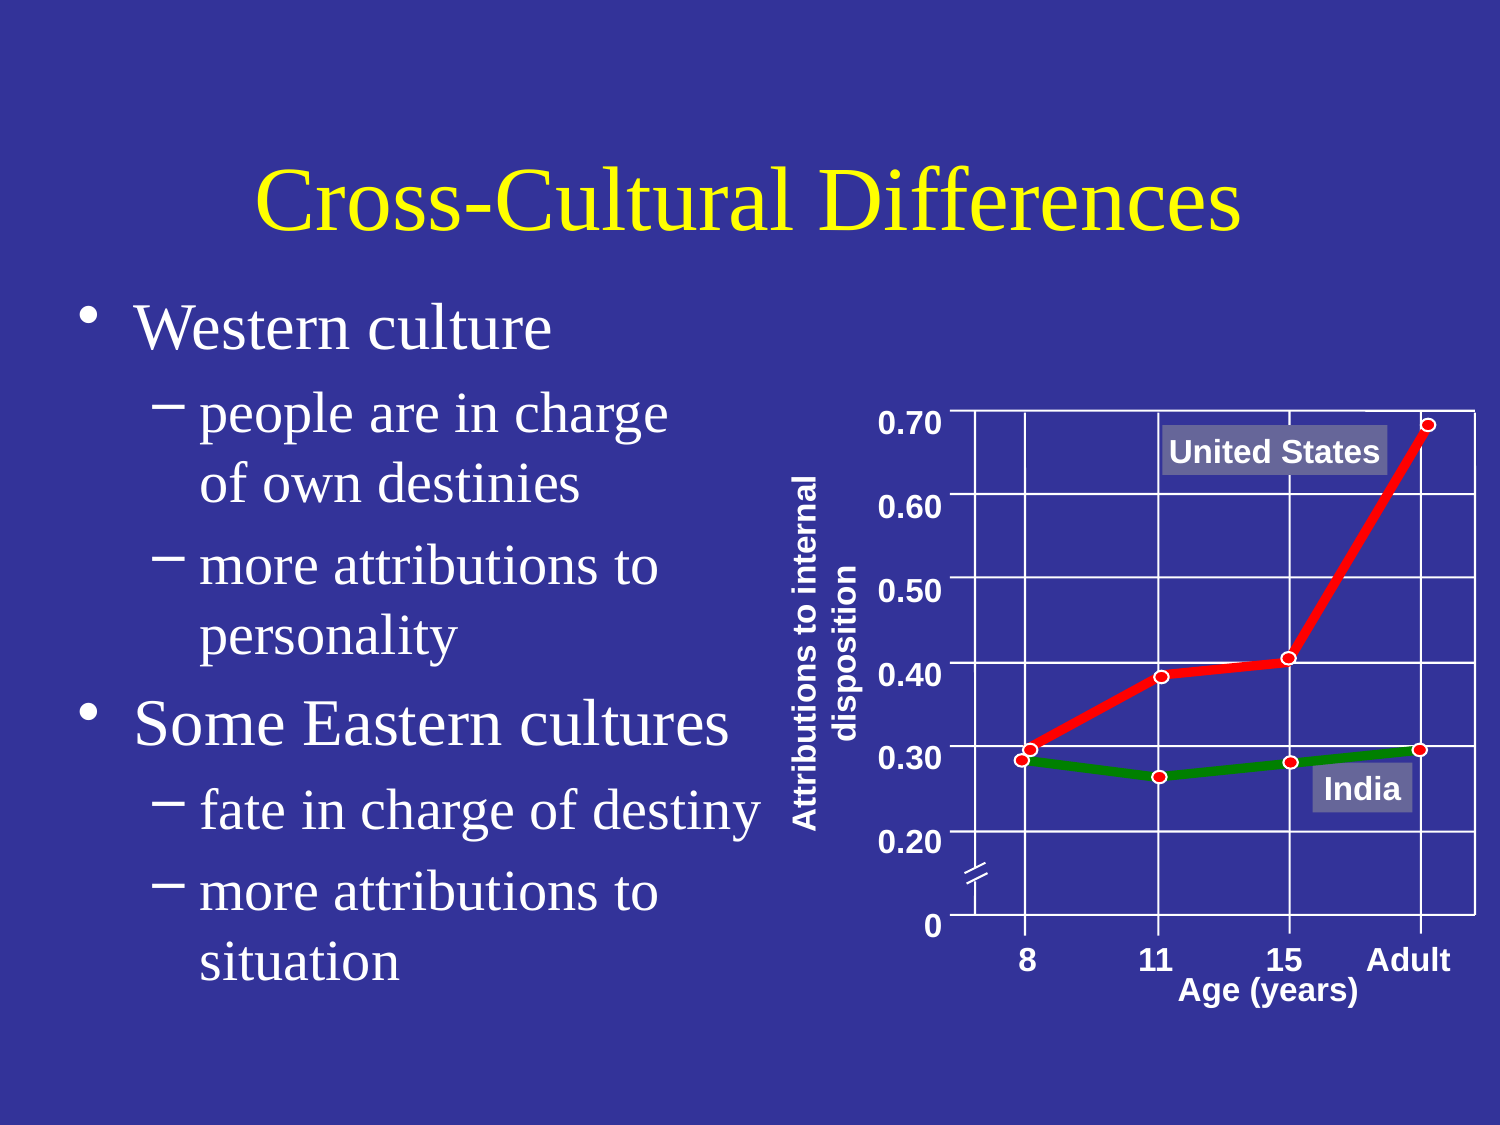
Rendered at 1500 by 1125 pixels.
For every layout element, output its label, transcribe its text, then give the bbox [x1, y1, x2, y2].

list Western culture people are in charge of own destinies more attributions to personality Some Eastern cultures fate in charge of destiny more attributions to situation [62, 274, 813, 1051]
text_box Attributions to internal disposition [774, 460, 857, 848]
title Cross-Cultural Differences [112, 99, 1388, 288]
text_box Age (years) [1162, 994, 1374, 1016]
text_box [862, 349, 1500, 986]
